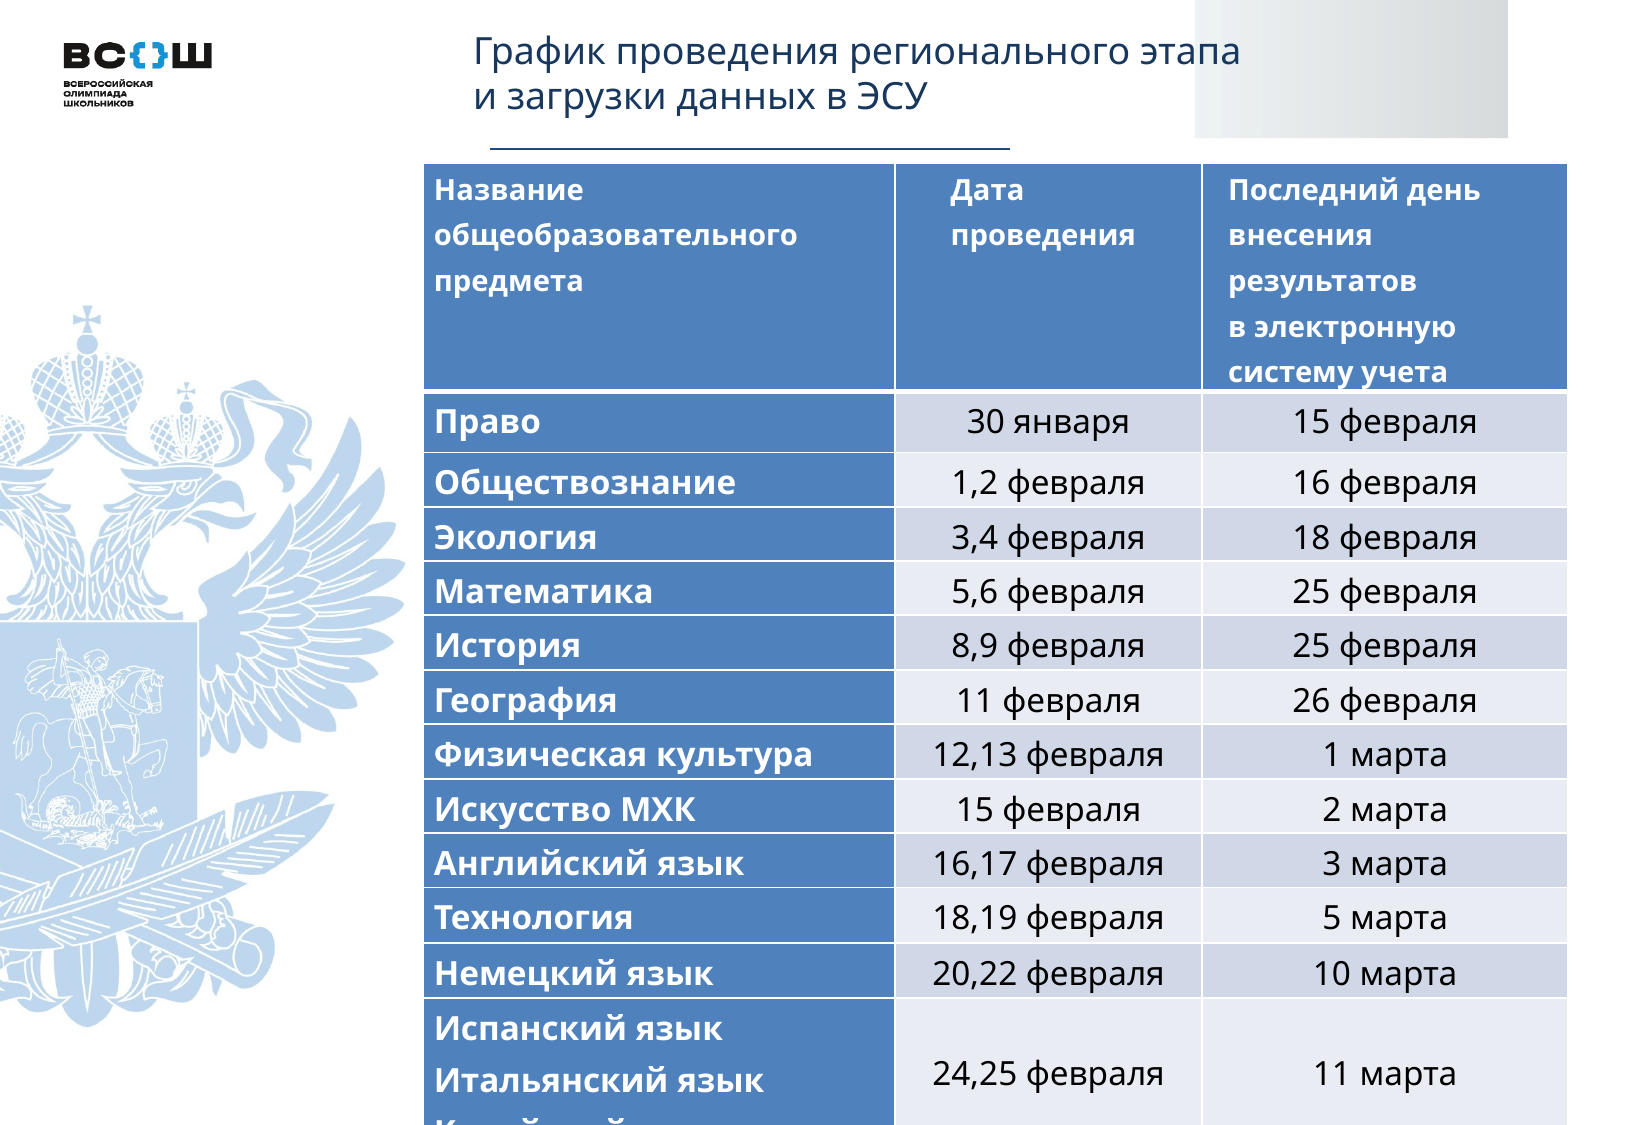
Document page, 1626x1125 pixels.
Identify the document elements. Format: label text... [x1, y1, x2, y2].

table_cell 18,19 февраля [896, 888, 1201, 942]
table_cell Обществознание [424, 453, 894, 506]
table_cell Испанский язык Итальянский язык Китайский язык [424, 999, 894, 1125]
table_cell 18 февраля [1203, 508, 1567, 560]
table_cell 3 марта [1203, 834, 1567, 887]
table_cell Немецкий язык [424, 944, 894, 997]
picture [0, 0, 1626, 1125]
table_header Дата проведения [896, 164, 1201, 389]
table_cell 5,6 февраля [896, 562, 1201, 614]
table_cell 15 февраля [1203, 394, 1567, 452]
table_cell 1 марта [1203, 725, 1567, 778]
table_cell 3,4 февраля [896, 508, 1201, 560]
table_cell Физическая культура [424, 725, 894, 778]
table_cell 30 января [896, 394, 1201, 452]
table_cell География [424, 671, 894, 723]
table_cell 16 февраля [1203, 453, 1567, 506]
table_cell Математика [424, 562, 894, 614]
table_cell 1,2 февраля [896, 453, 1201, 506]
table_cell История [424, 616, 894, 669]
table_cell 16,17 февраля [896, 834, 1201, 887]
table_cell 26 февраля [1203, 671, 1567, 723]
table_cell 24,25 февраля [896, 999, 1201, 1125]
table_cell 25 февраля [1203, 616, 1567, 669]
table_cell 8,9 февраля [896, 616, 1201, 669]
table_cell Технология [424, 888, 894, 942]
table_cell 20,22 февраля [896, 944, 1201, 997]
table_cell Искусство МХК [424, 780, 894, 832]
table_header Название общеобразовательного предмета [424, 164, 894, 389]
table_cell 11 февраля [896, 671, 1201, 723]
table_cell 5 марта [1203, 888, 1567, 942]
table_cell 15 февраля [896, 780, 1201, 832]
table_cell 25 февраля [1203, 562, 1567, 614]
table_cell Право [424, 394, 894, 452]
table_cell 10 марта [1203, 944, 1567, 997]
text_box График проведения регионального этапа и загрузки данных в ЭСУ [458, 19, 1486, 162]
table_header Последний день внесения результатов в электронную систему учета [1203, 164, 1567, 389]
table_cell Английский язык [424, 834, 894, 887]
table_cell Экология [424, 508, 894, 560]
table_cell 12,13 февраля [896, 725, 1201, 778]
table_cell 2 марта [1203, 780, 1567, 832]
table_cell 11 марта [1203, 999, 1567, 1125]
